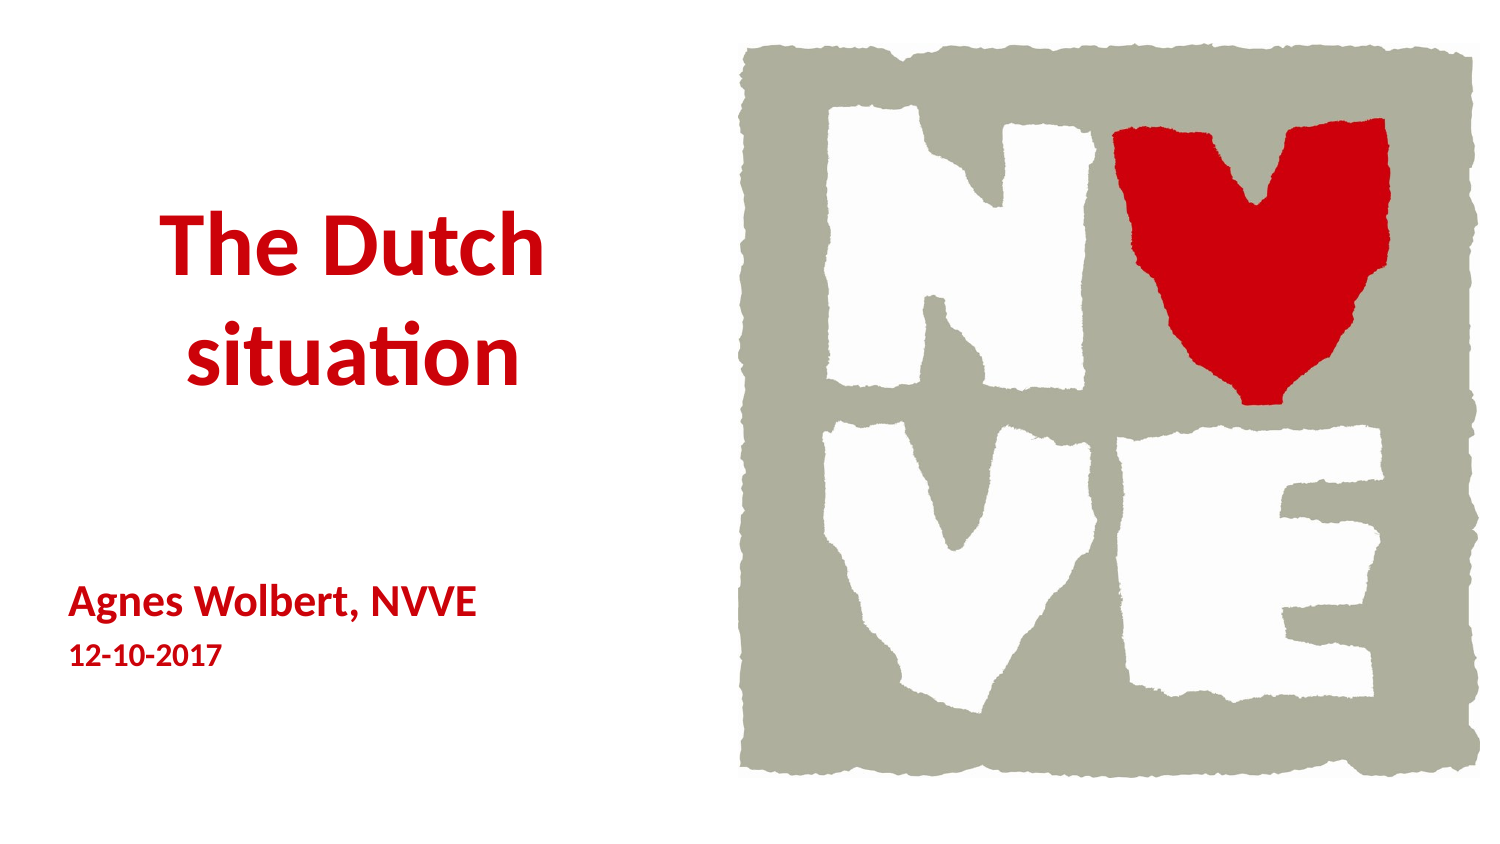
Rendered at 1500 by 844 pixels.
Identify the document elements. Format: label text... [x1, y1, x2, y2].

picture [738, 43, 1480, 778]
title The Dutch situation [15, 67, 691, 521]
subtitle Agnes Wolbert, NVVE 12-10-2017 [53, 563, 727, 647]
